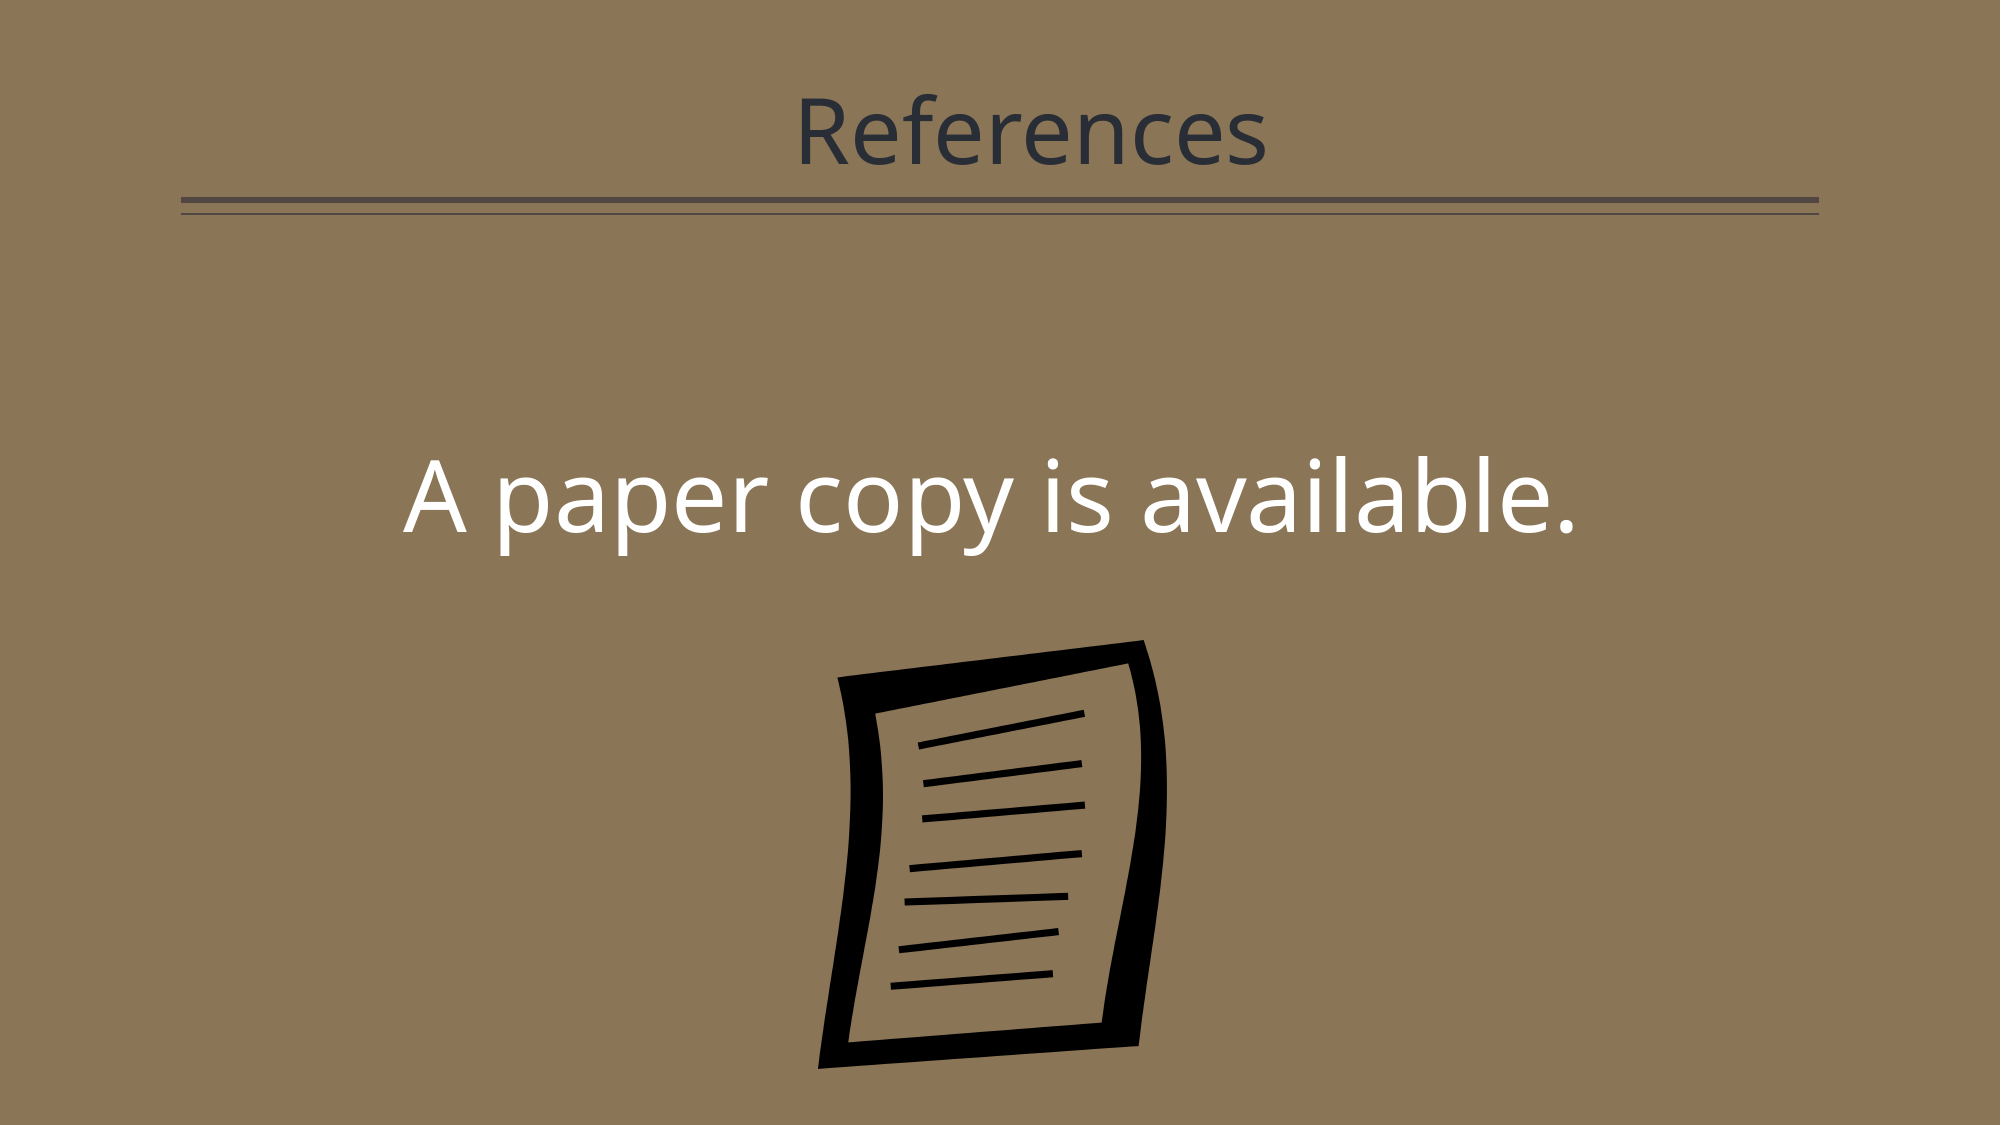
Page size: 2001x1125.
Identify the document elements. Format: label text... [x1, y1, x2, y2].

picture [818, 640, 1167, 1069]
title References [178, 12, 1886, 193]
list A paper copy is available. [30, 439, 1980, 1103]
